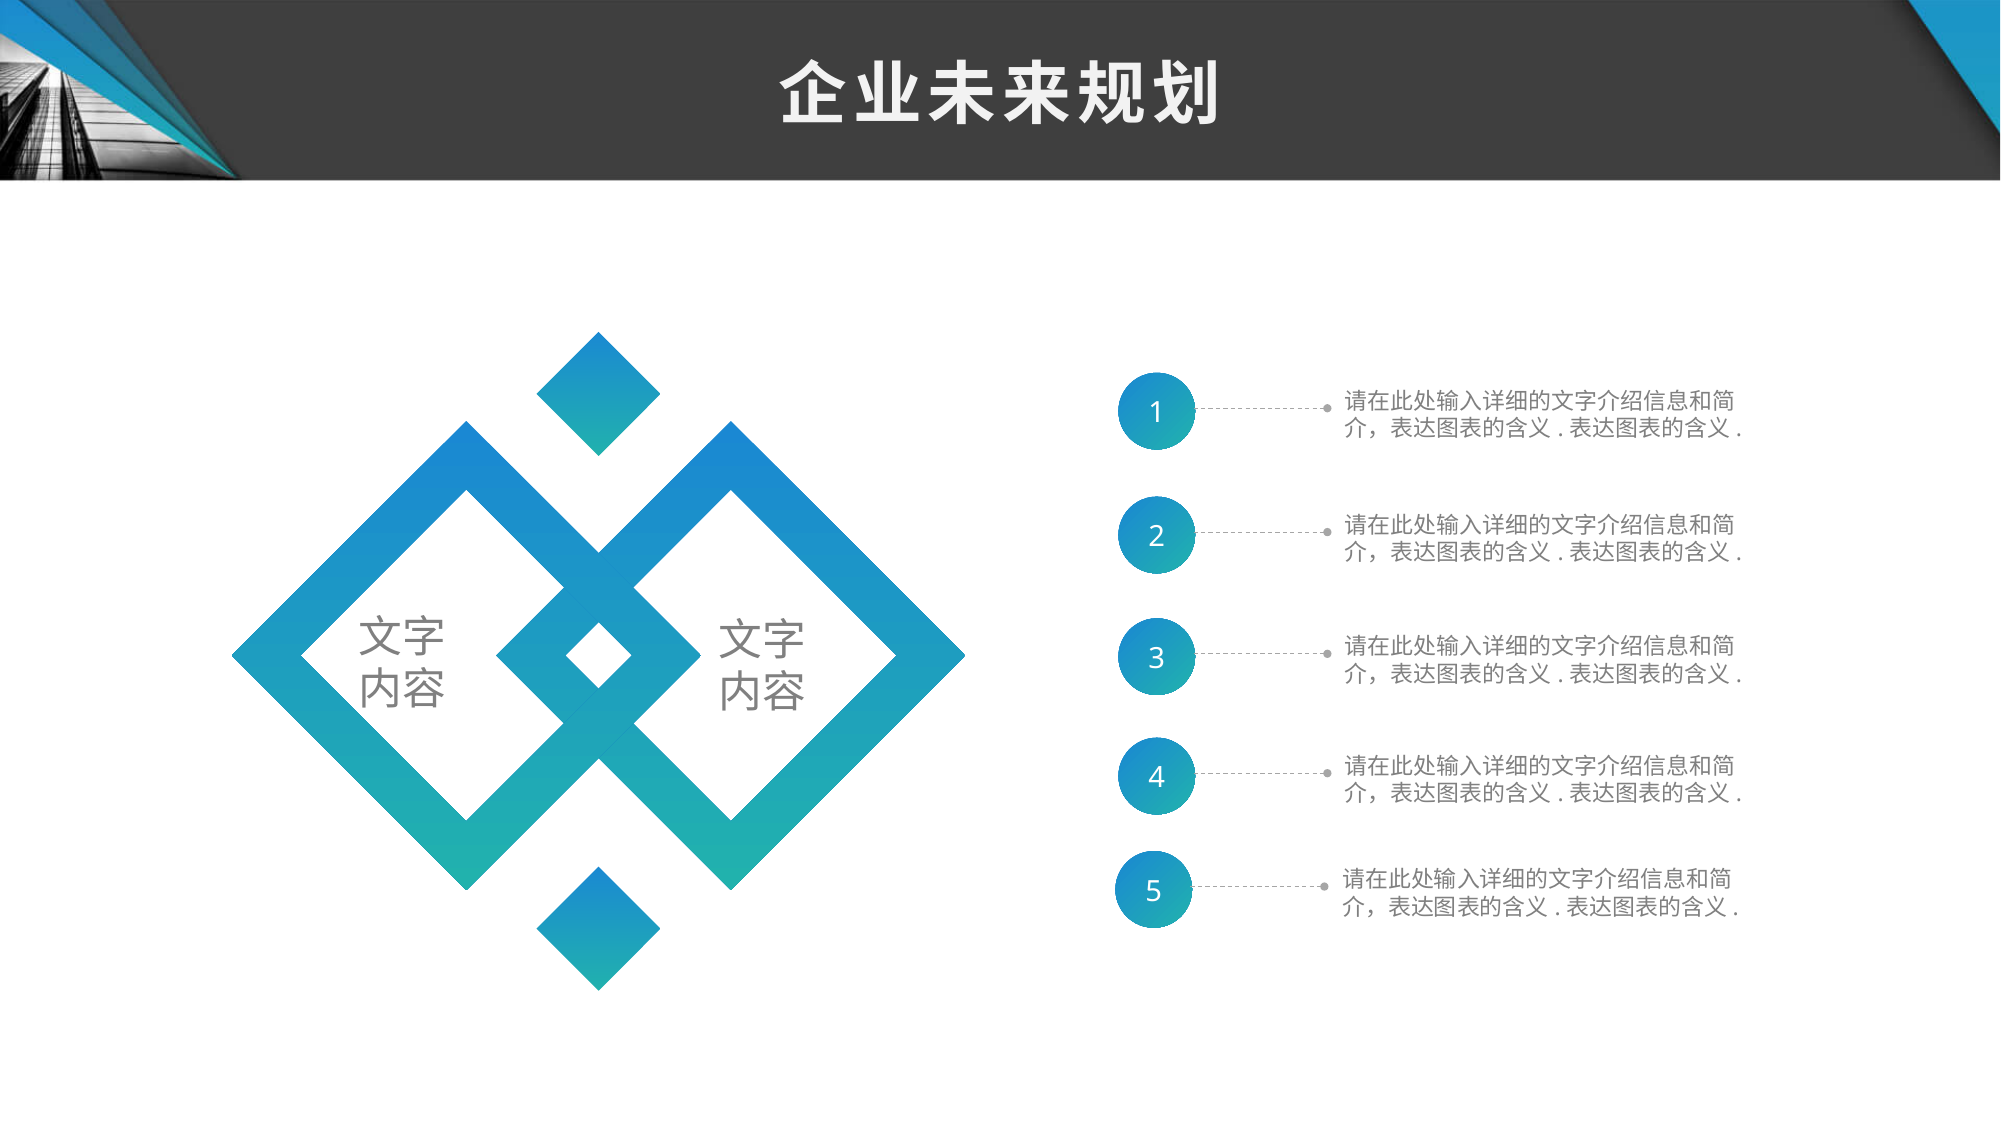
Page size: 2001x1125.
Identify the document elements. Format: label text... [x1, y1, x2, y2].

picture [0, 0, 2001, 1125]
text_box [1115, 372, 1769, 964]
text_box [300, 349, 897, 973]
text_box 企业未来规划 [714, 49, 1286, 133]
